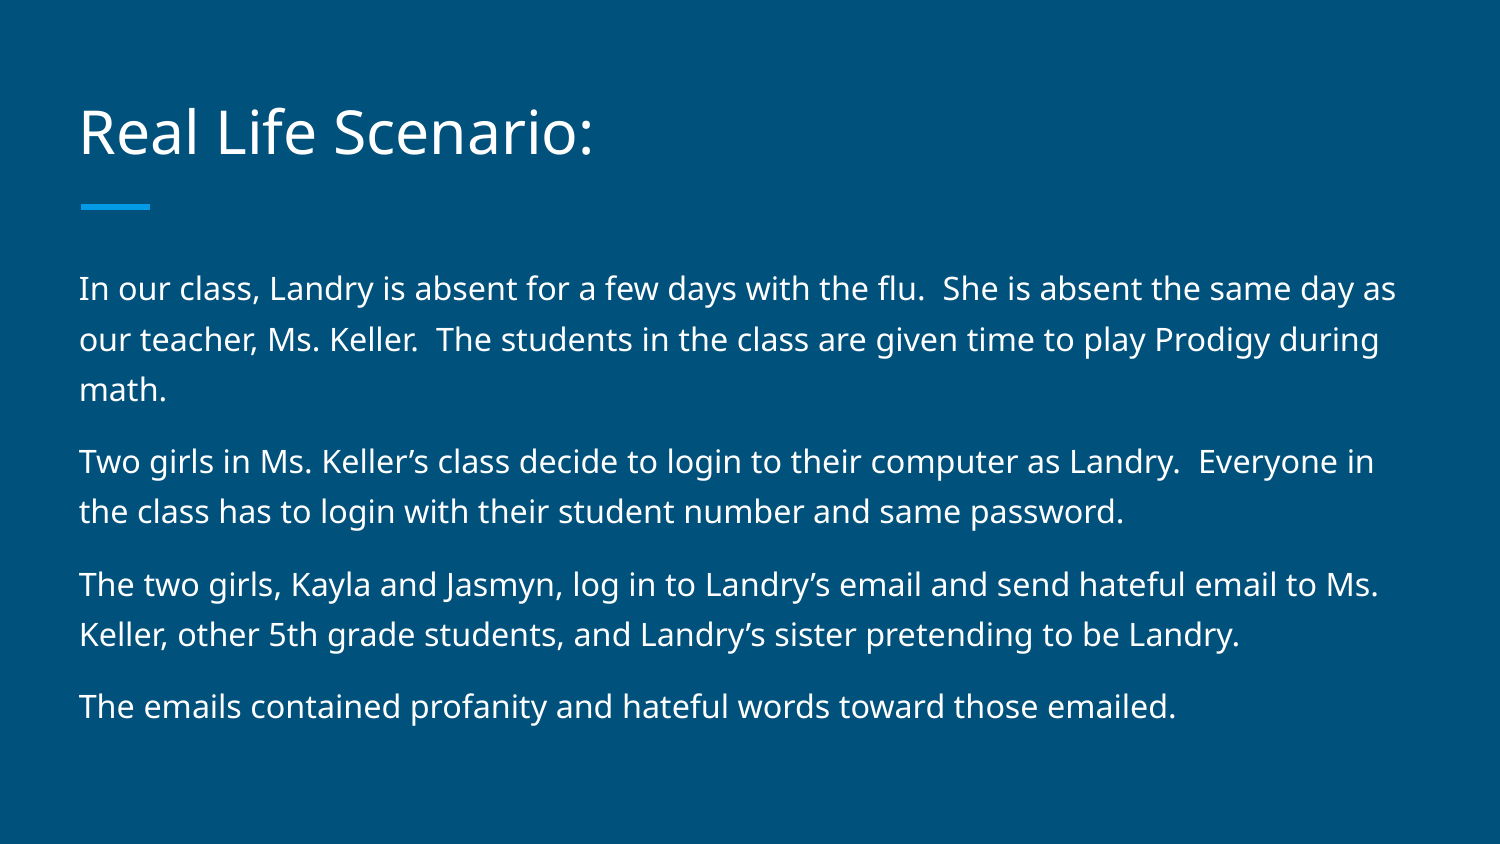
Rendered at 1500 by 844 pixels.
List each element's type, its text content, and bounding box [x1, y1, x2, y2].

title Real Life Scenario: [63, 75, 1437, 188]
list In our class, Landry is absent for a few days with the flu. She is absent the same day as our teacher, Ms. Keller. The students in the class are given time to play Prodigy during math. Two girls in Ms. Keller’s class decide to login to their computer as Landry. Everyone in the class has to login with their student number and same password. The two girls, Kayla and Jasmyn, log in to Landry’s email and send hateful email to Ms. Keller, other 5th grade students, and Landry’s sister pretending to be Landry. The emails contained profanity and hateful words toward those emailed. [63, 244, 1437, 750]
